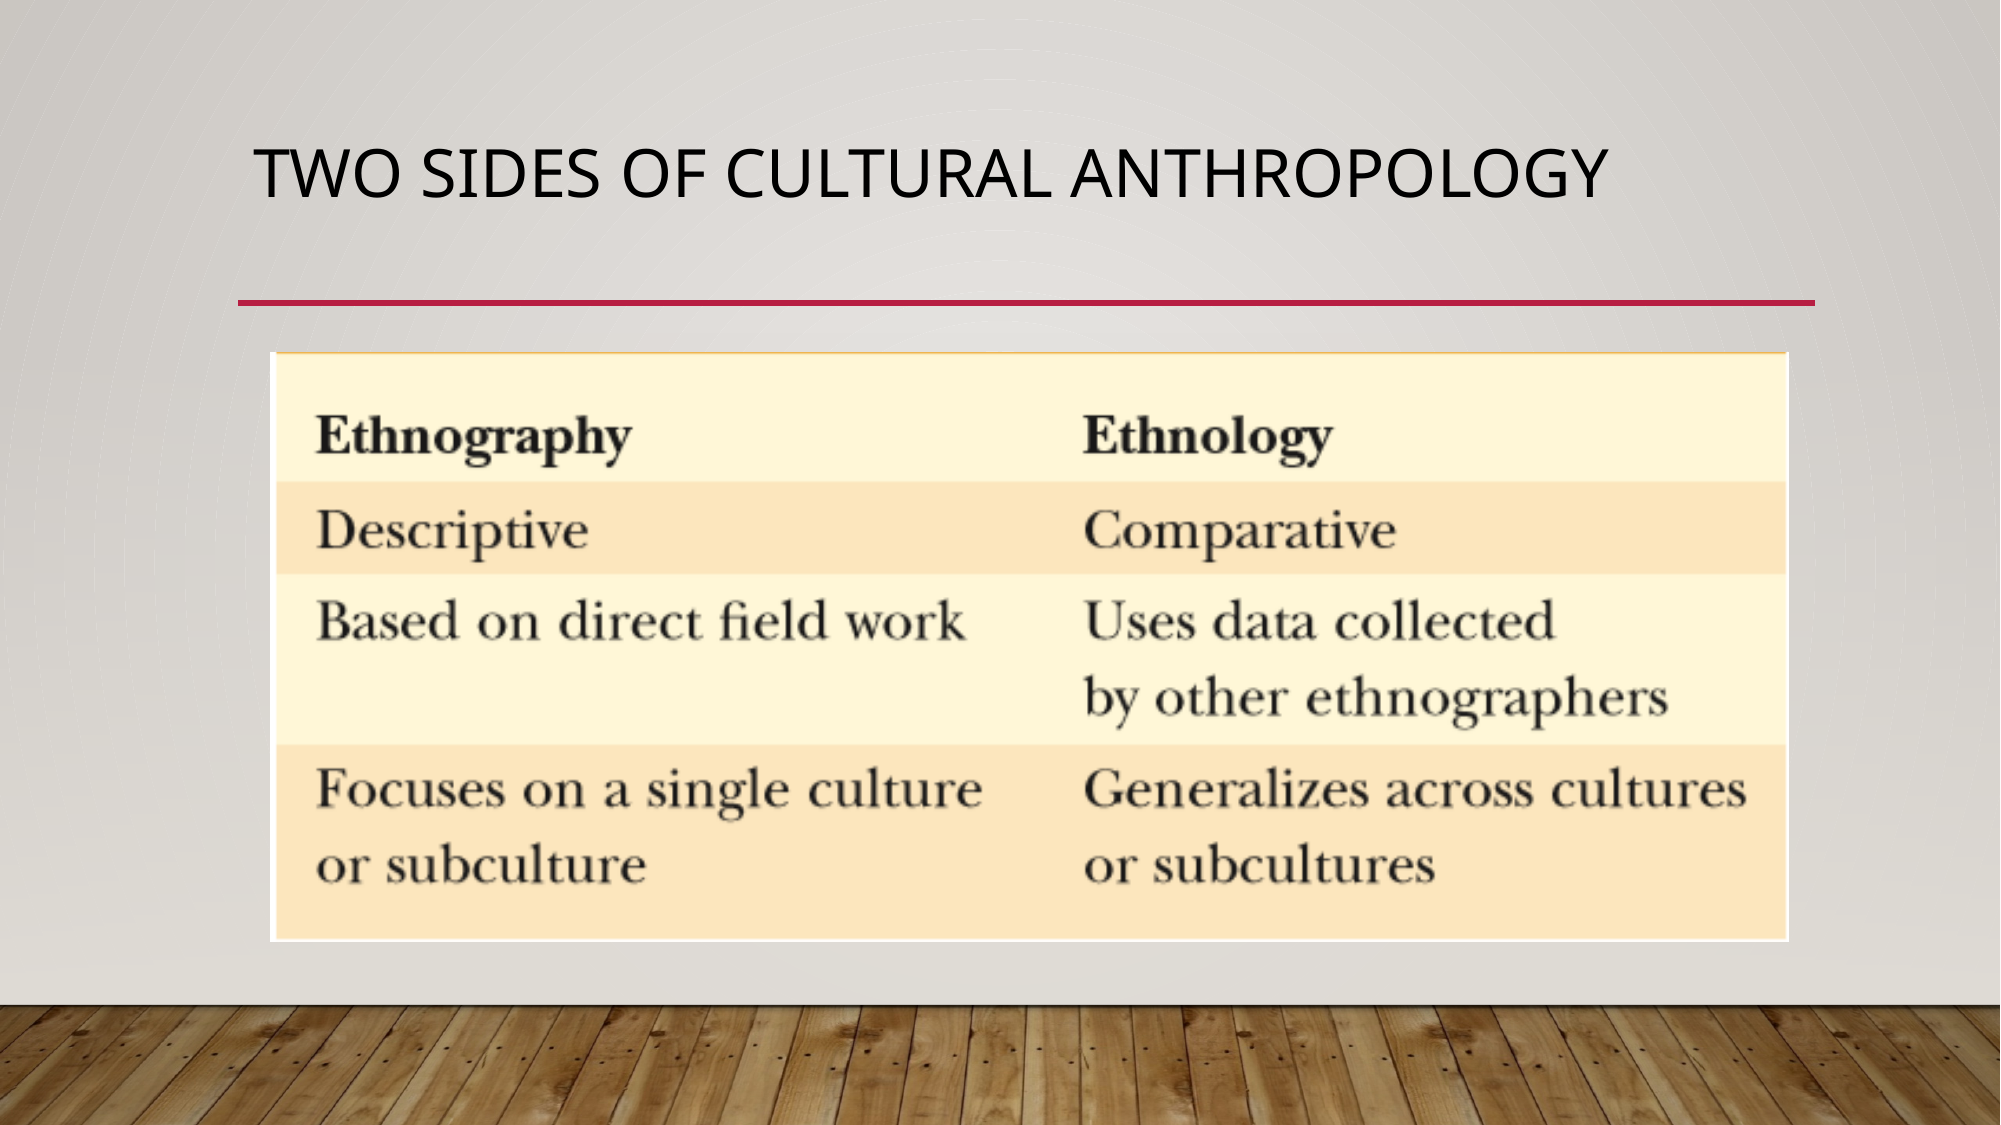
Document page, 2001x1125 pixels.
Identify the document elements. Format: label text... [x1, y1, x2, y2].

title Two sides of Cultural Anthropology [238, 131, 1814, 305]
picture [0, 1005, 2000, 1125]
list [270, 352, 1790, 943]
